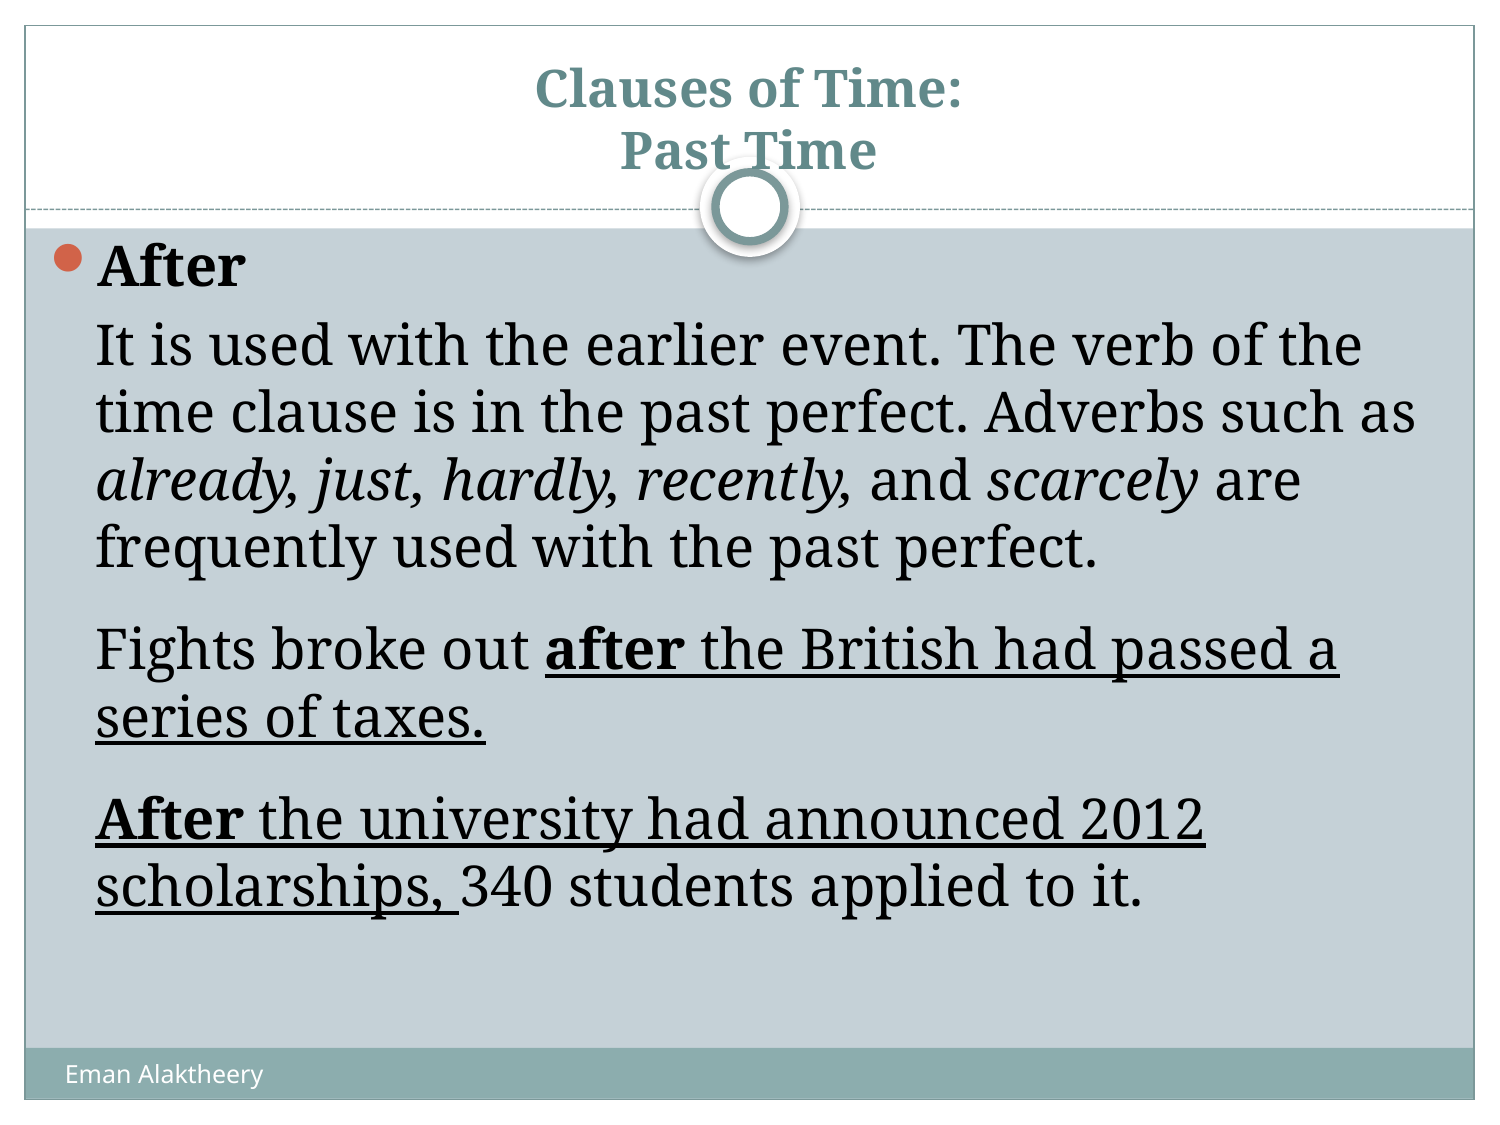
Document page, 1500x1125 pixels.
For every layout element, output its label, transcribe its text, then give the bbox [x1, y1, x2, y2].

list After It is used with the earlier event. The verb of the time clause is in the past perfect. Adverbs such as already, just, hardly, recently, and scarcely are frequently used with the past perfect. Fights broke out after the British had passed a series of taxes. After the university had announced 2012 scholarships, 340 students applied to it. [35, 222, 1486, 1032]
title Clauses of Time: Past Time [49, 46, 1450, 188]
footer Eman Alaktheery [50, 1051, 638, 1112]
